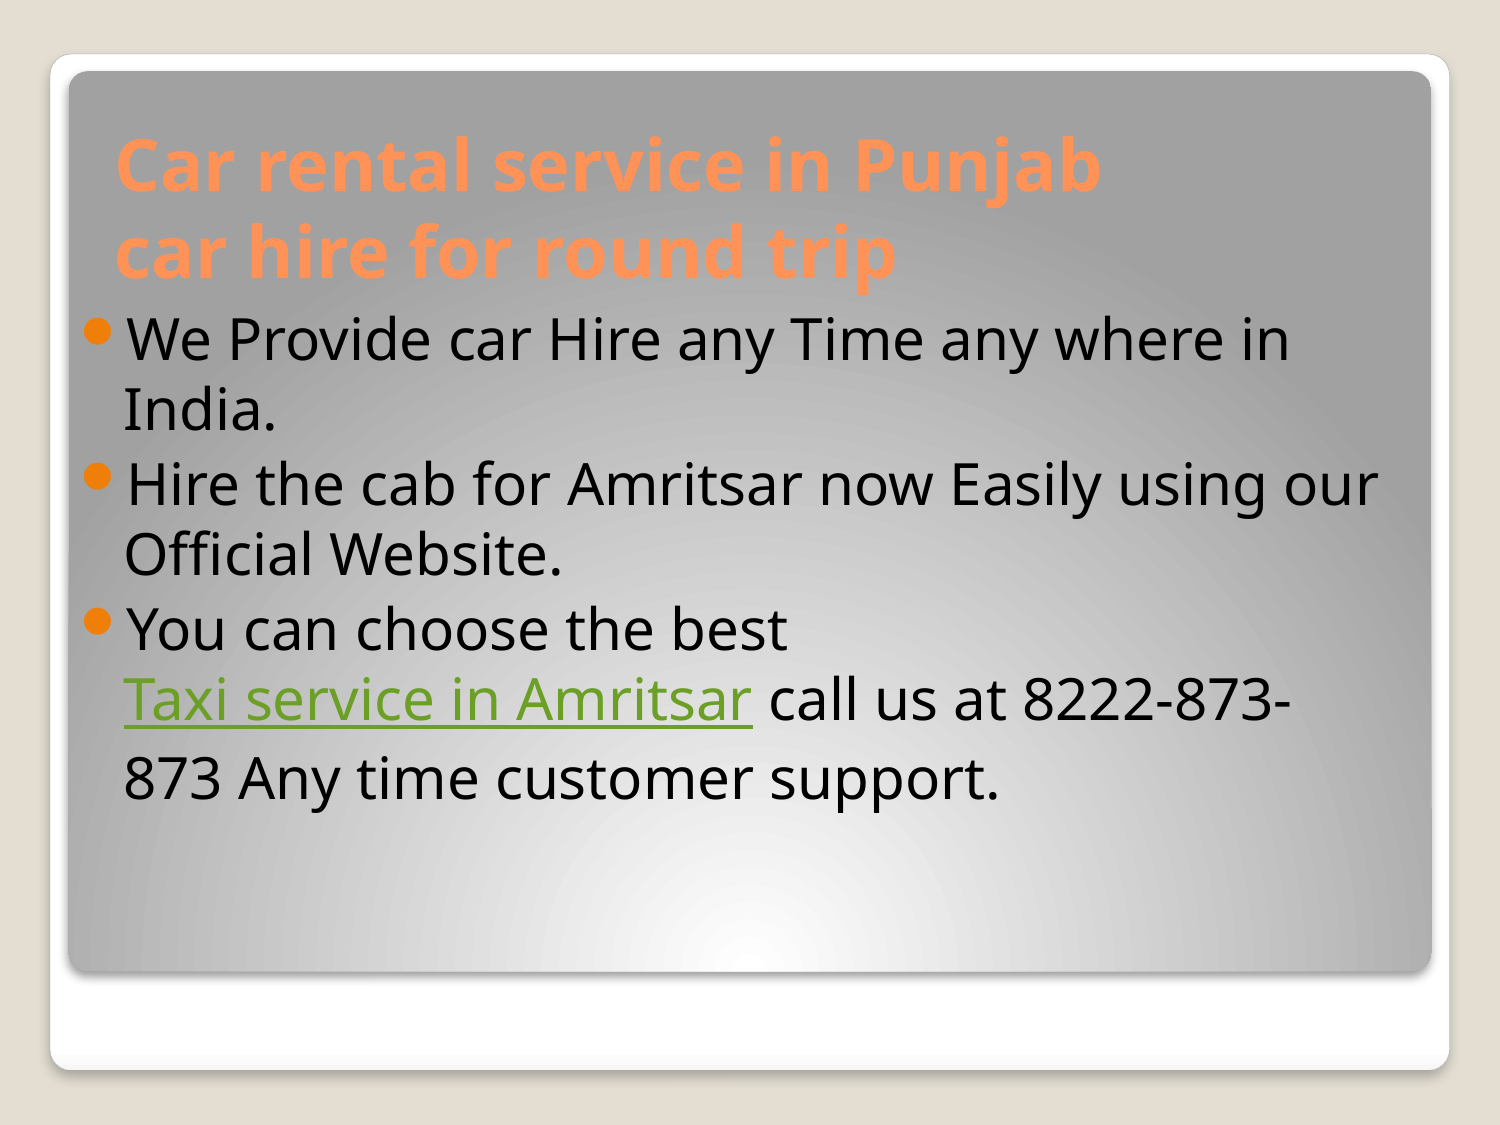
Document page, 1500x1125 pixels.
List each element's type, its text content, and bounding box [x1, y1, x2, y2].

list We Provide car Hire any Time any where in India. Hire the cab for Amritsar now Easily using our Official Website. You can choose the best Taxi service in Amritsar call us at 8222-873-873 Any time customer support. [50, 287, 1400, 888]
title Car rental service in Punjab car hire for round trip [99, 112, 1450, 300]
